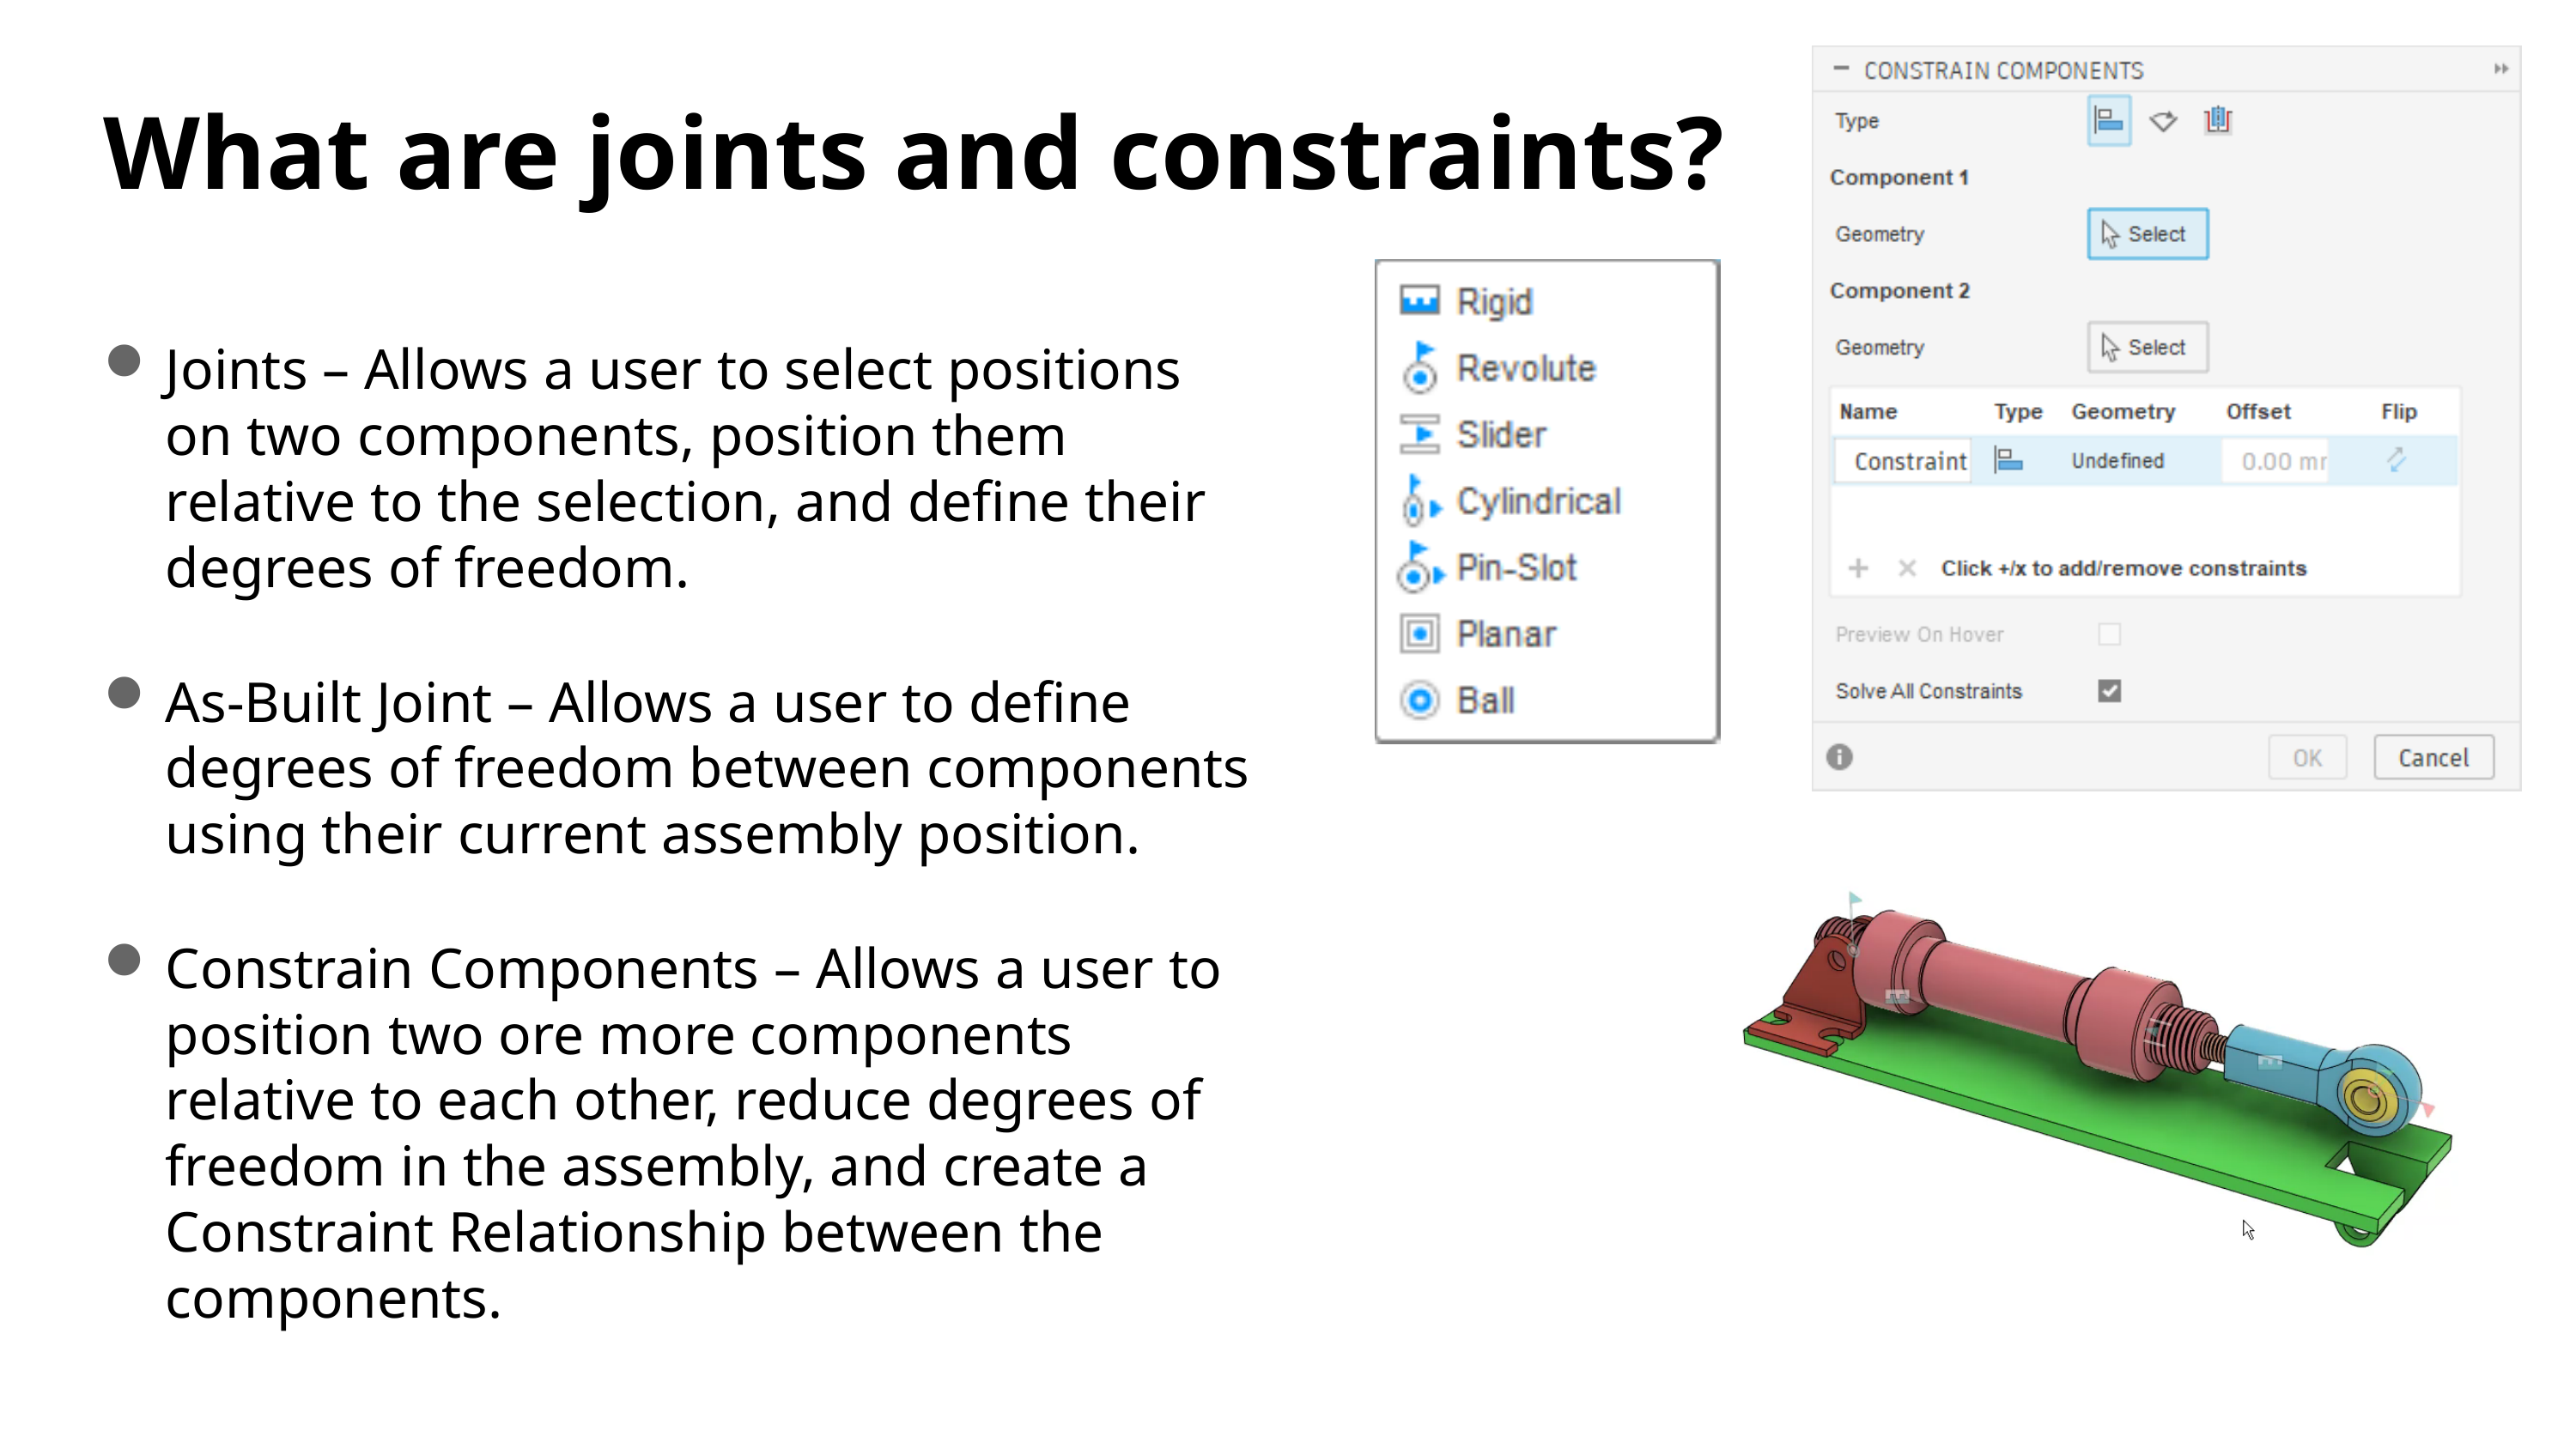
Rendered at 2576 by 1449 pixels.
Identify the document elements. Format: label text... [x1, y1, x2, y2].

list Joints – Allows a user to select positions on two components, position them relative to the selection, and define their degrees of freedom. As-Built Joint – Allows a user to define degrees of freedom between components using their current assembly position. Constrain Components – Allows a user to position two ore more components relative to each other, reduce degrees of freedom in the assembly, and create a Constraint Relationship between the components. [103, 335, 1251, 1346]
picture [1812, 45, 2522, 791]
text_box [1720, 840, 2482, 1302]
title What are joints and constraints? [103, 103, 1812, 213]
picture [1375, 259, 1721, 744]
